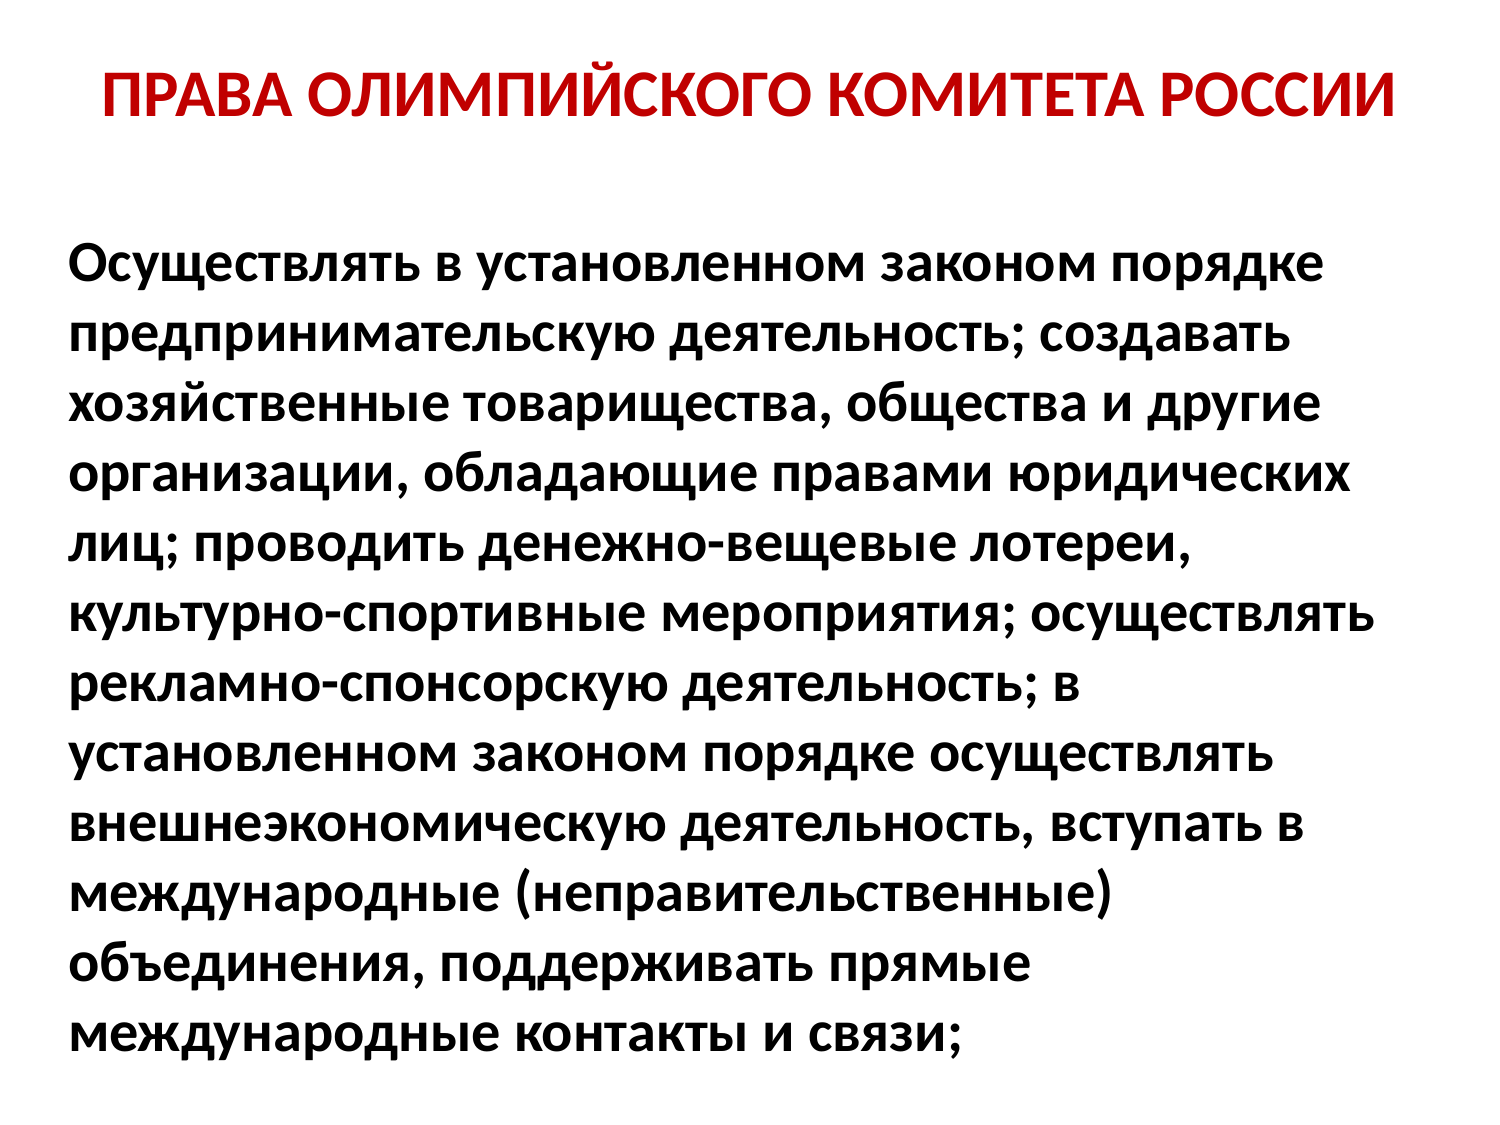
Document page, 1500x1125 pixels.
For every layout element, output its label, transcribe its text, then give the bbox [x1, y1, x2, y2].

list Осуществлять в установленном законом порядке предпринимательскую деятельность; создавать хозяйственные товарищества, общества и другие организации, обладающие правами юридических лиц; проводить денежно-вещевые лотереи, культурно-спортивные мероприятия; осуществлять рекламно-спонсорскую деятельность; в установленном законом порядке осуществлять внешнеэкономическую деятельность, вступать в международные (неправительственные) объединения, поддерживать прямые международные контакты и связи; [53, 172, 1459, 1071]
title Права Олимпийского комитета России [0, 42, 1500, 157]
